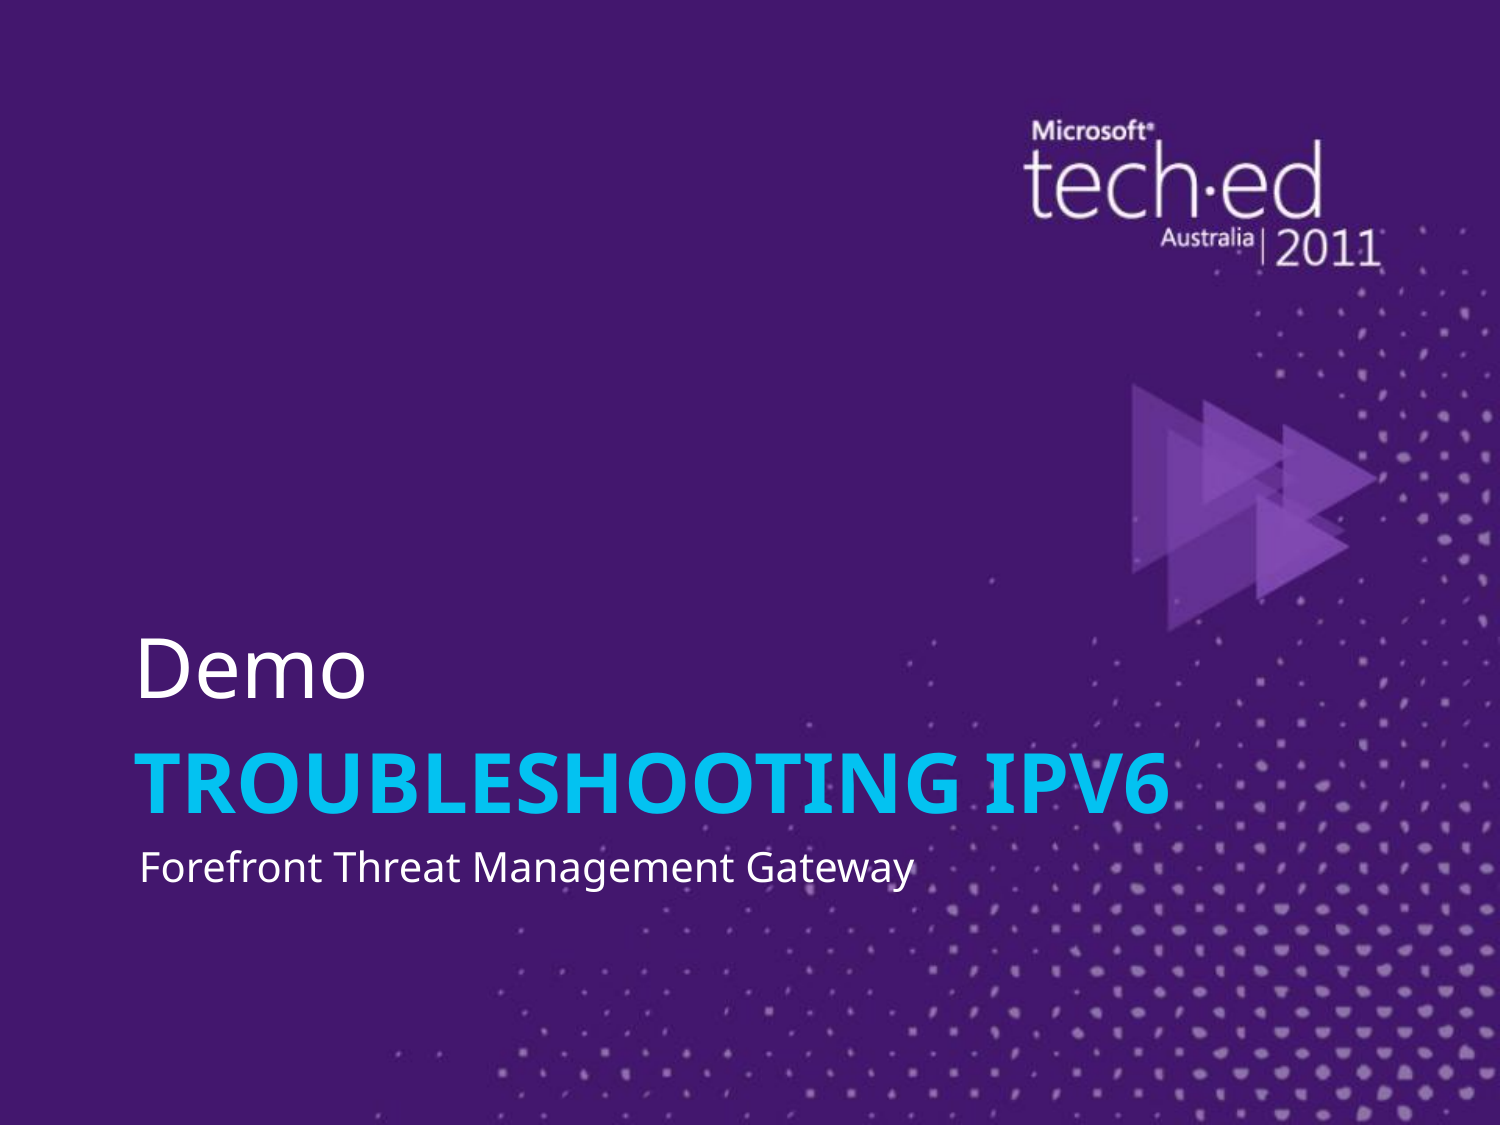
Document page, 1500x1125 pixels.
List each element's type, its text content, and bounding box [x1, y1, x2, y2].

picture [0, 0, 1500, 1125]
title Troubleshooting IPv6 [118, 723, 1394, 947]
list Demo [118, 476, 1394, 723]
subtitle Forefront Threat Management Gateway [123, 822, 1272, 899]
